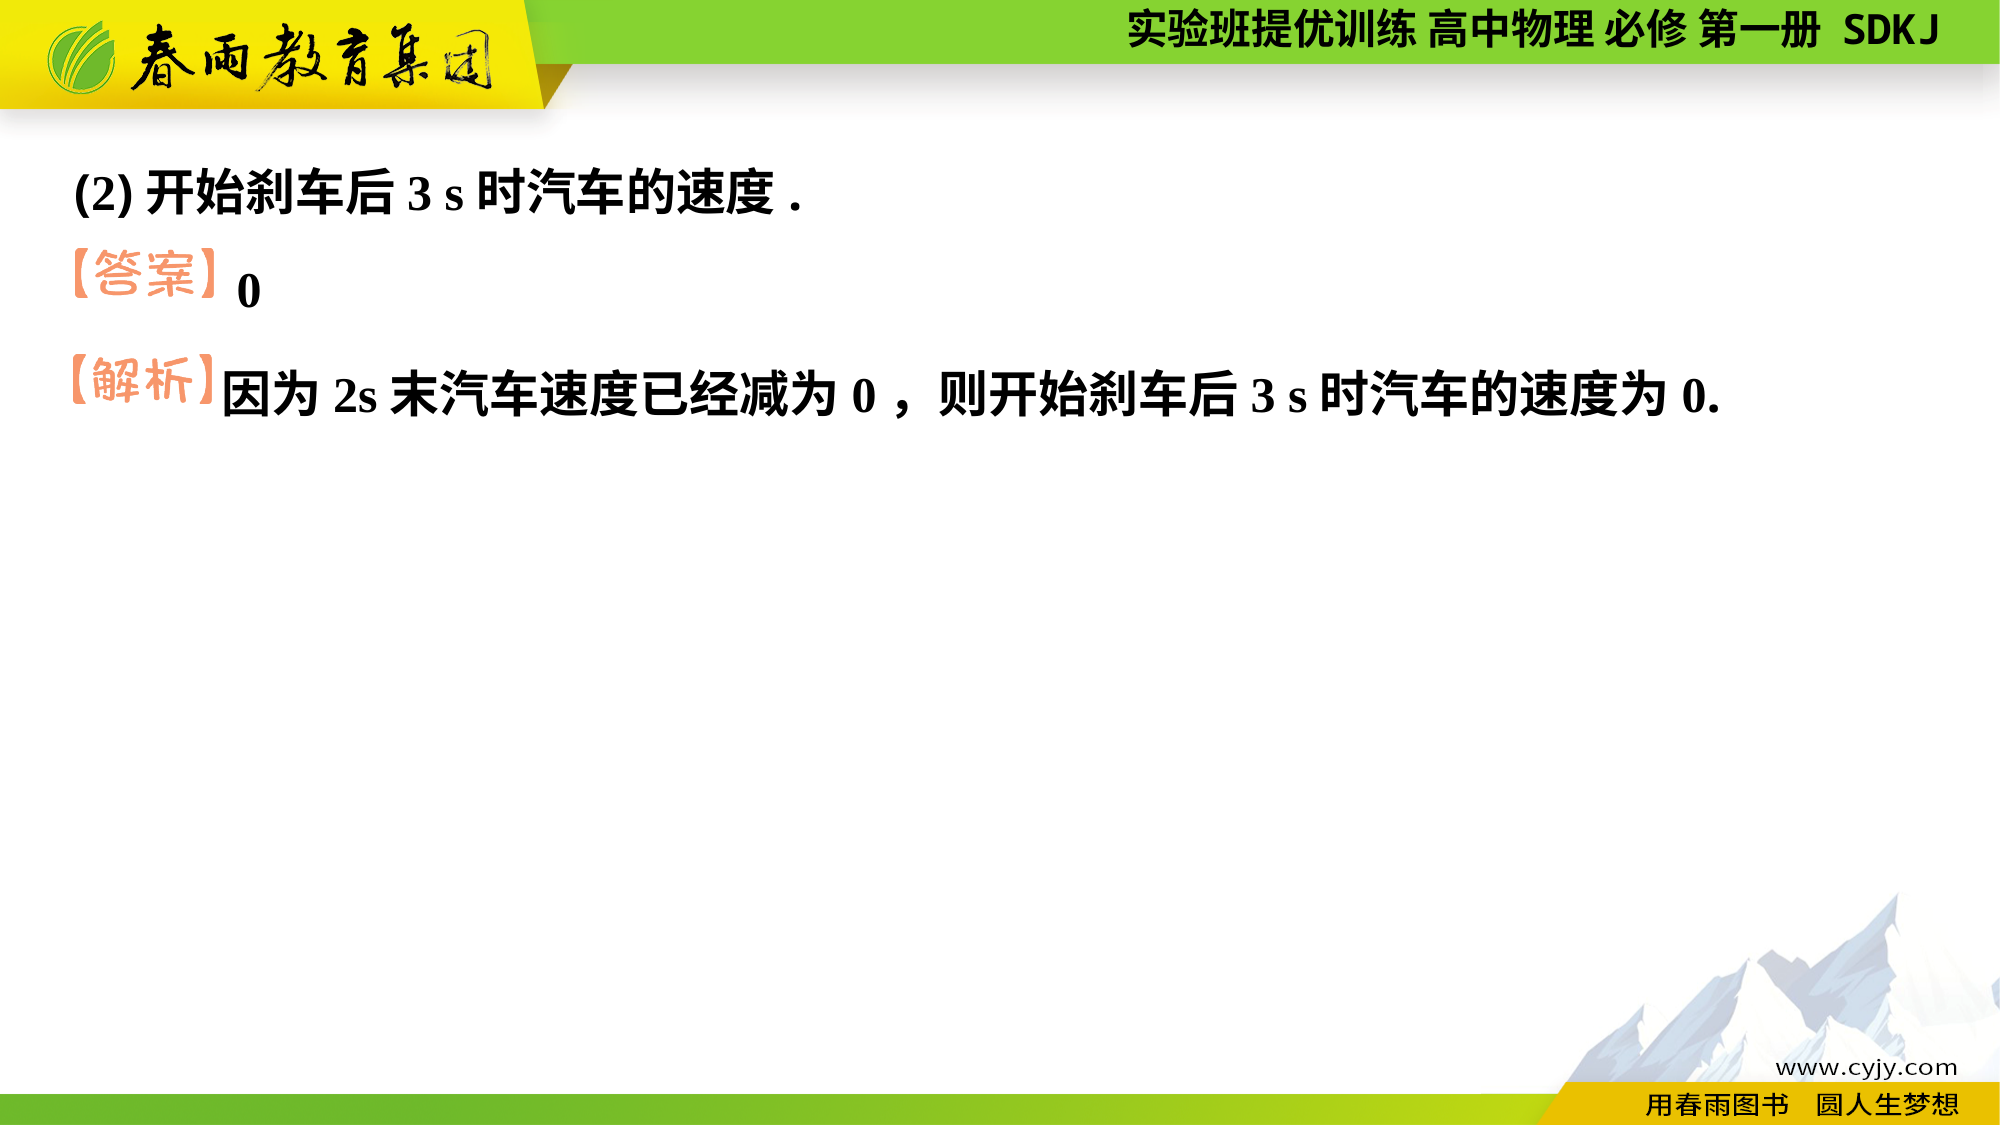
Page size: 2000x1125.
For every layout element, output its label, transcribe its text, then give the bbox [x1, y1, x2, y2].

text_box 0 [59, 229, 1944, 325]
list (2)开始刹车后3 s时汽车的速度. [59, 122, 1944, 229]
text_box 因为2s末汽车速度已经减为0，则开始刹车后3 s时汽车的速度为0. [59, 325, 1944, 431]
picture [0, 0, 2000, 1125]
